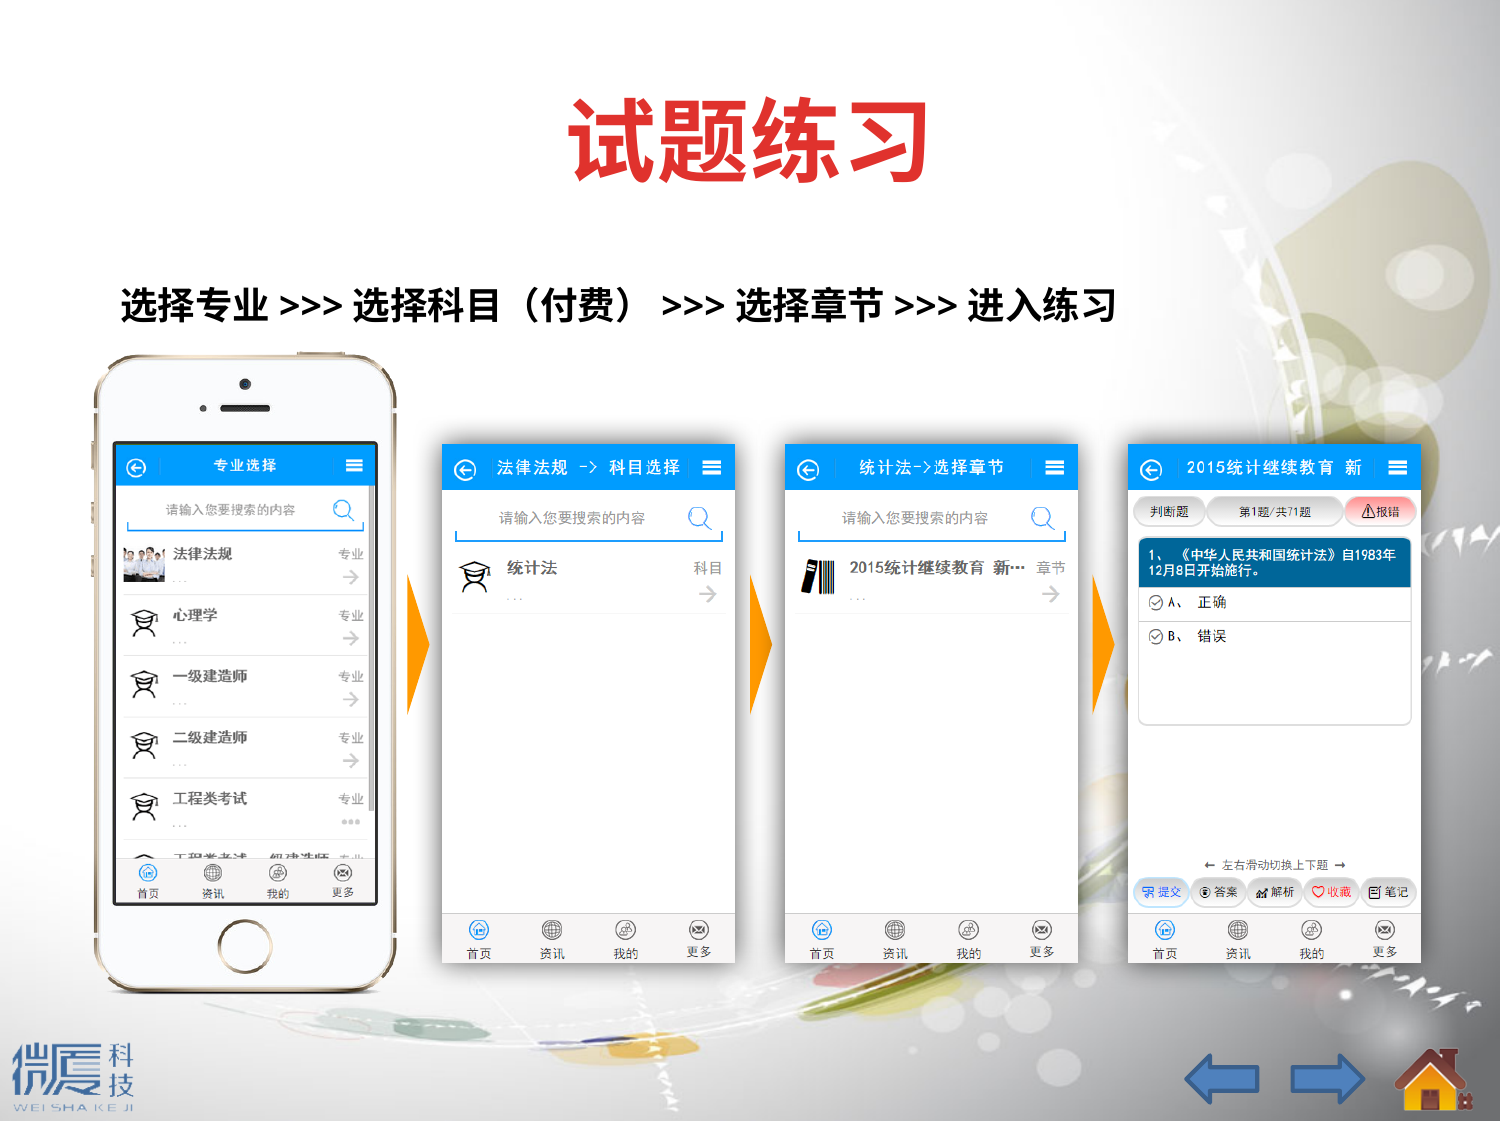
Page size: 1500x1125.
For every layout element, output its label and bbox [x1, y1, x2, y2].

list [74, 262, 1426, 1006]
text_box [1186, 1039, 1485, 1118]
picture [0, 0, 1500, 1125]
